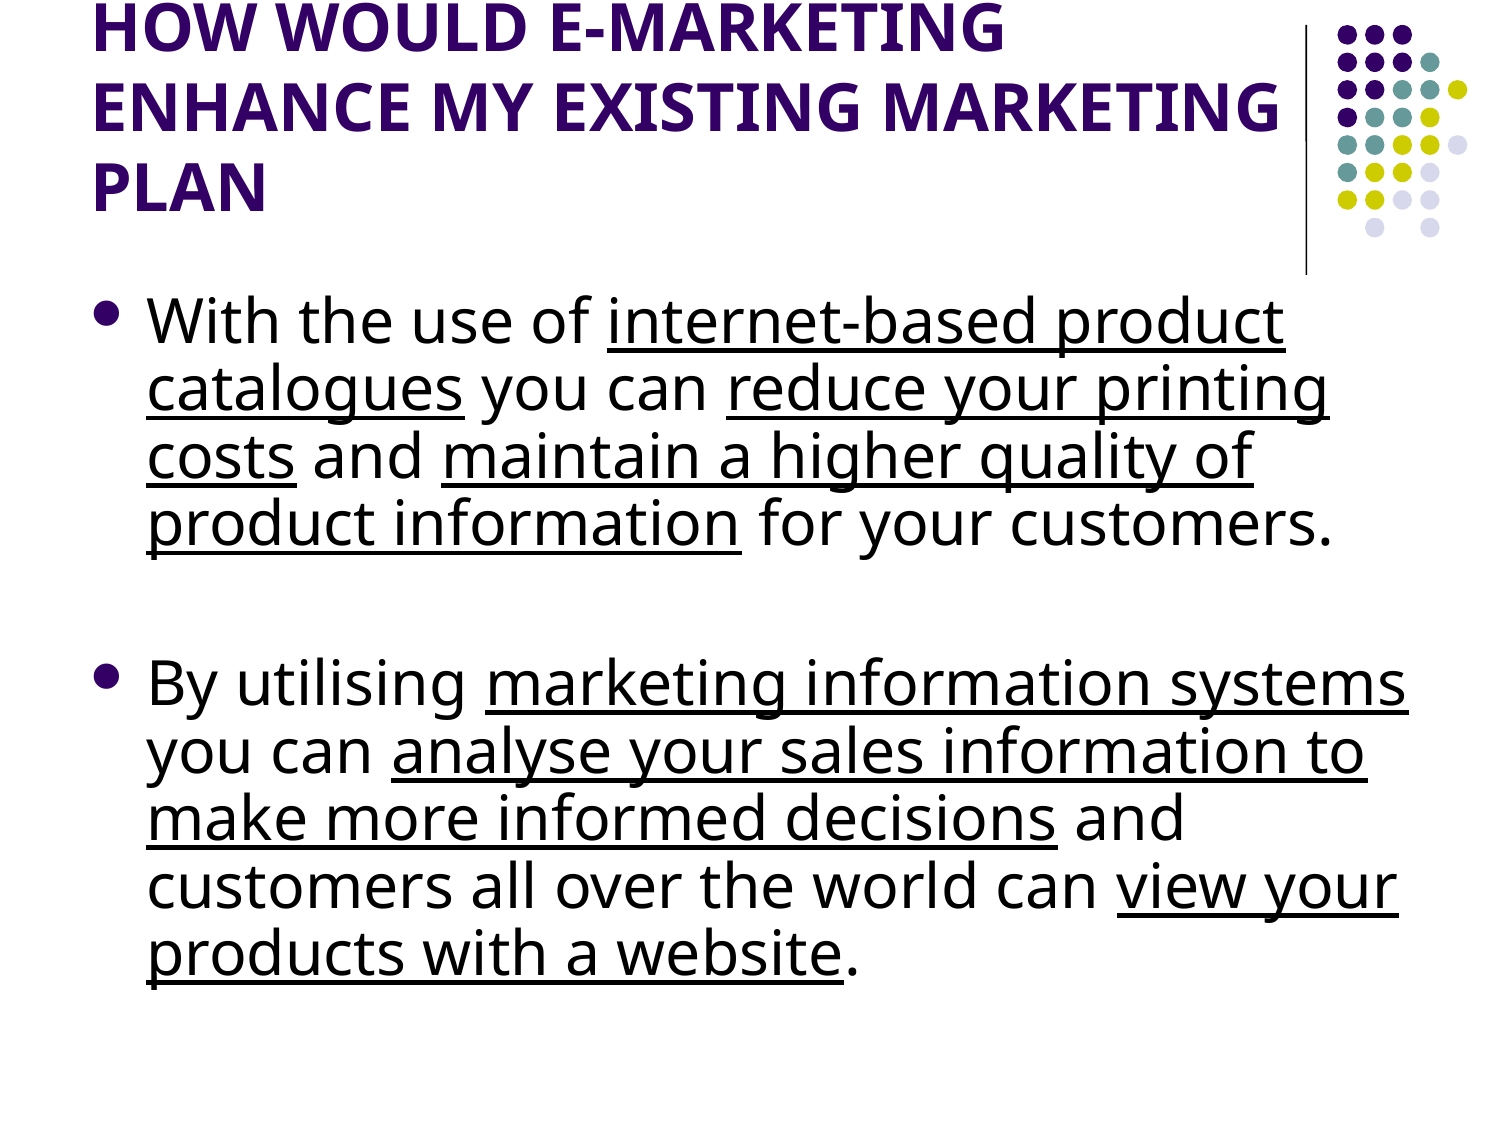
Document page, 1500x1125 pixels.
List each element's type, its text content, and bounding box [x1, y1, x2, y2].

list With the use of internet-based product catalogues you can reduce your printing costs and maintain a higher quality of product information for your customers. By utilising marketing information systems you can analyse your sales information to make more informed decisions and customers all over the world can view your products with a website. [75, 282, 1425, 1006]
title HOW WOULD E-MARKETING ENHANCE MY EXISTING MARKETING PLAN [75, 20, 1313, 233]
